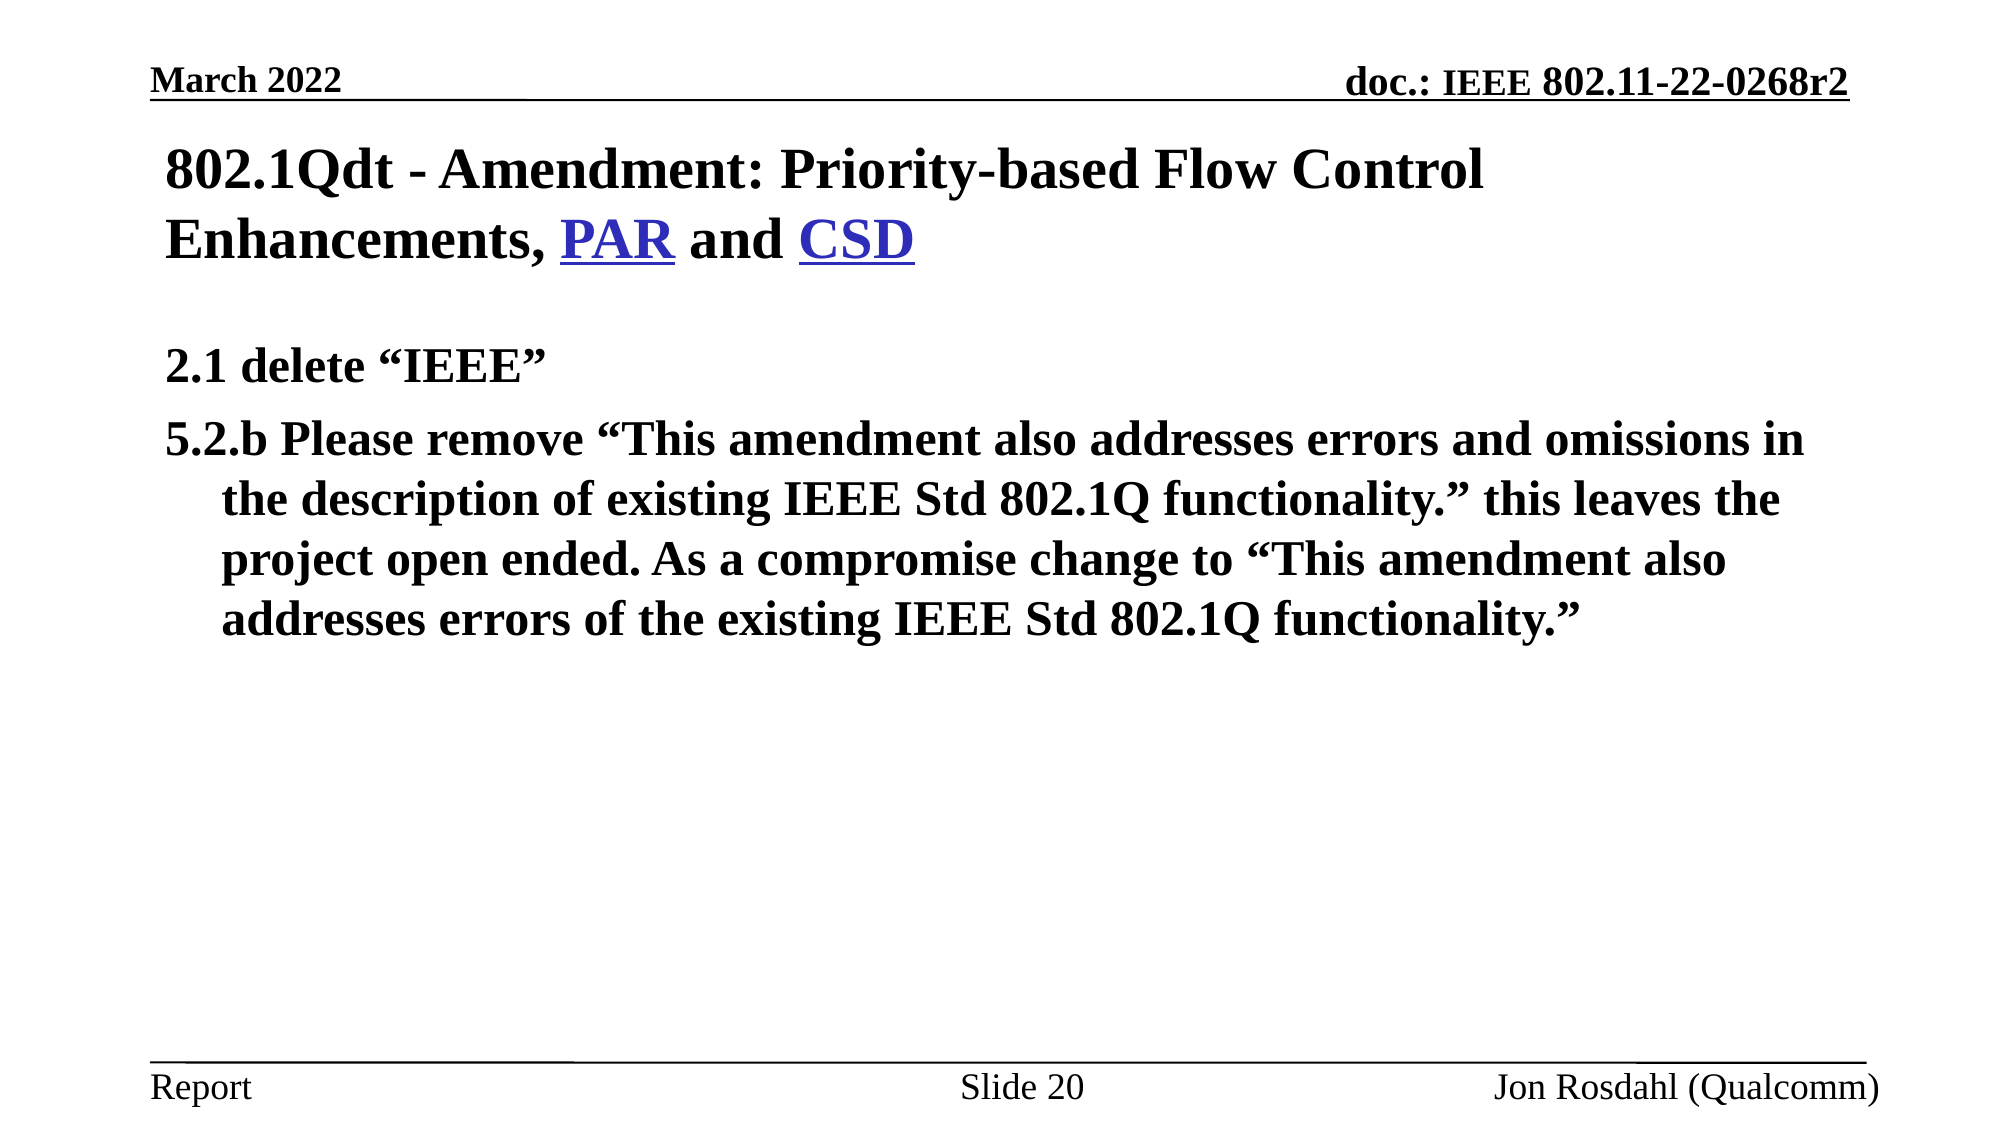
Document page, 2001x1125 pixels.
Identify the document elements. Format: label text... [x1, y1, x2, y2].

title 802.1Qdt - Amendment: Priority-based Flow Control Enhancements, PAR and CSD [149, 112, 1850, 288]
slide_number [149, 49, 431, 100]
list 2.1 delete “IEEE” 5.2.b Please remove “This amendment also addresses errors and omissions in the description of existing IEEE Std 802.1Q functionality.” this leaves the project open ended. As a compromise change to “This amendment also addresses errors of the existing IEEE Std 802.1Q functionality.” [149, 324, 1850, 1000]
slide_number Slide 20 [950, 1061, 1095, 1125]
footer Jon Rosdahl (Qualcomm) [1436, 1061, 1881, 1108]
